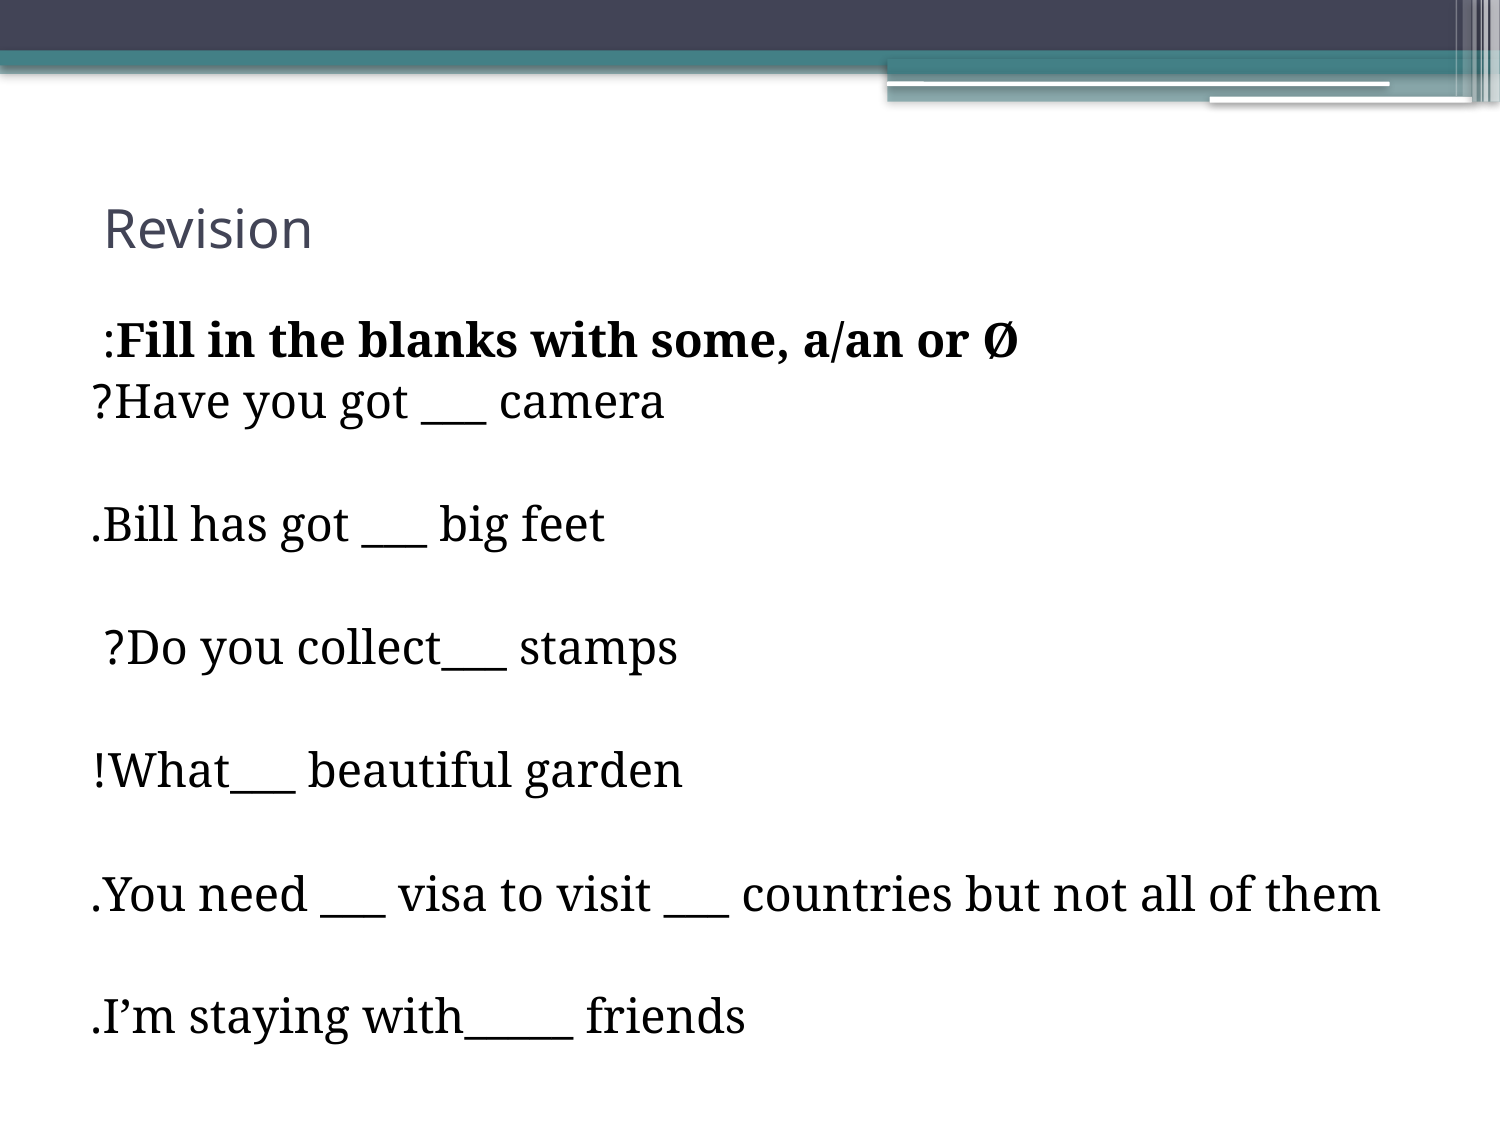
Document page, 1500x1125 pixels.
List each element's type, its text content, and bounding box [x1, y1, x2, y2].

title Revision [75, 187, 1425, 268]
list Fill in the blanks with some, a/an or Ø: Have you got ___ camera? Bill has got ___ big feet. Do you collect___ stamps? What___ beautiful garden! You need ___ visa to visit ___ countries but not all of them. I’m staying with_____ friends. [75, 302, 1425, 1079]
